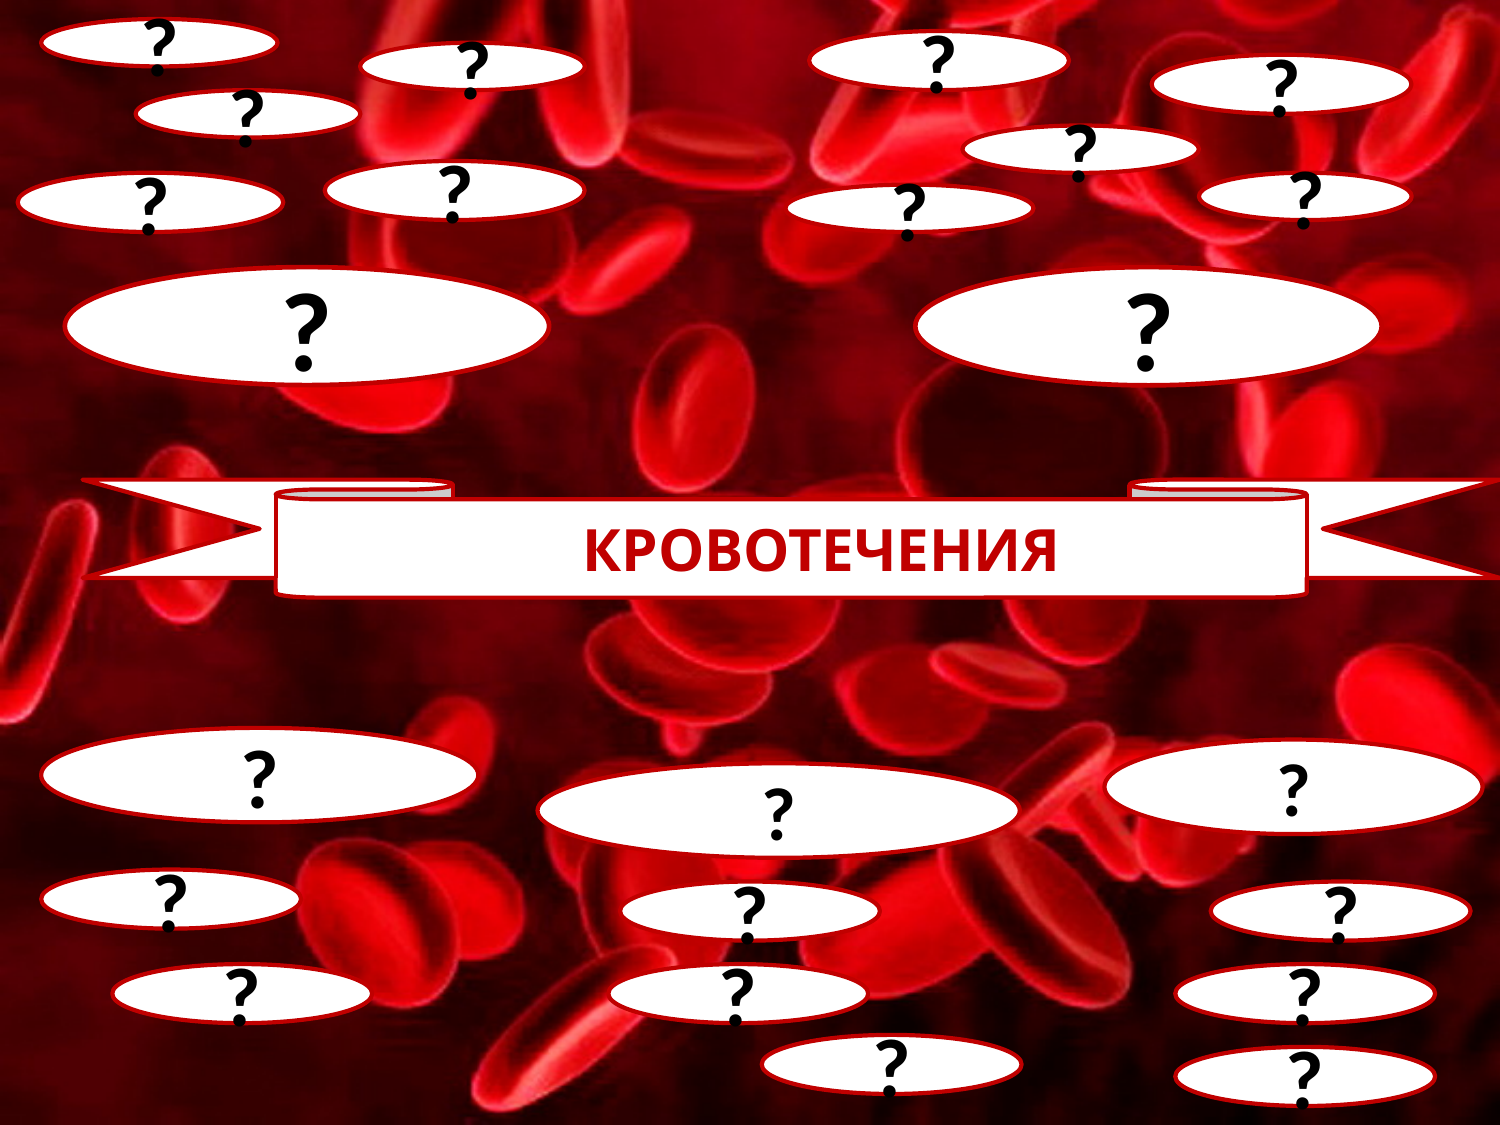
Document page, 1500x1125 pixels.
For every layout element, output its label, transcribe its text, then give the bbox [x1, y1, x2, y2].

text_box ? [807, 28, 1072, 93]
text_box ? [39, 16, 280, 69]
text_box ? [15, 170, 286, 235]
text_box ? [1173, 1044, 1438, 1109]
text_box ? [133, 88, 363, 140]
text_box ? [110, 961, 375, 1026]
text_box ? [1196, 170, 1414, 223]
text_box ? [358, 40, 587, 93]
text_box ? [618, 879, 882, 943]
text_box ? [1102, 737, 1485, 837]
text_box ? [535, 761, 1022, 860]
text_box ? [759, 1032, 1024, 1097]
text_box ? [39, 725, 481, 825]
text_box ? [322, 158, 587, 223]
text_box ? [62, 265, 552, 388]
picture [1334, 483, 1500, 575]
text_box ? [1149, 52, 1414, 116]
text_box ? [39, 867, 304, 931]
text_box ? [1173, 961, 1438, 1026]
text_box ? [606, 961, 871, 1026]
text_box ? [960, 123, 1201, 176]
picture [0, 0, 1500, 1125]
text_box ? [783, 182, 1036, 235]
text_box ? [1208, 879, 1473, 943]
text_box ? [913, 265, 1384, 388]
text_box КРОВОТЕЧЕНИЯ [80, 477, 1500, 600]
